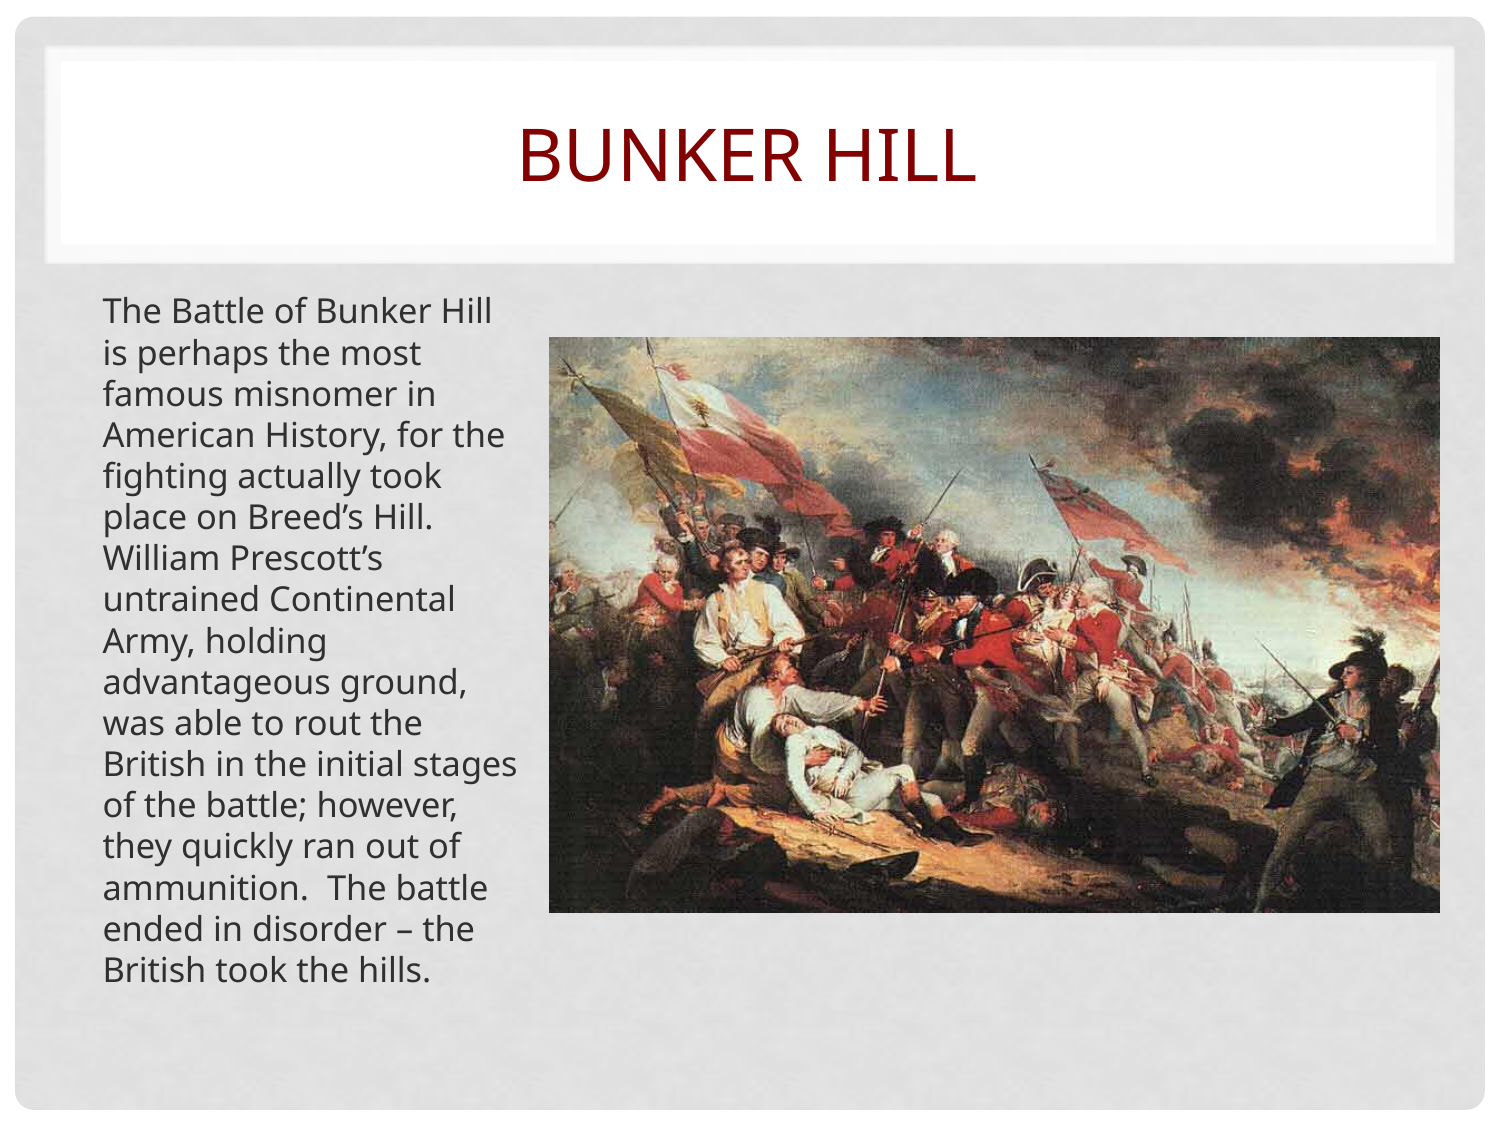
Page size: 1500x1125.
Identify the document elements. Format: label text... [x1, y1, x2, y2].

list The Battle of Bunker Hill is perhaps the most famous misnomer in American History, for the fighting actually took place on Breed’s Hill. William Prescott’s untrained Continental Army, holding advantageous ground, was able to rout the British in the initial stages of the battle; however, they quickly ran out of ammunition. The battle ended in disorder – the British took the hills. [69, 281, 538, 1005]
title Bunker hill [69, 66, 1425, 238]
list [549, 337, 1440, 913]
